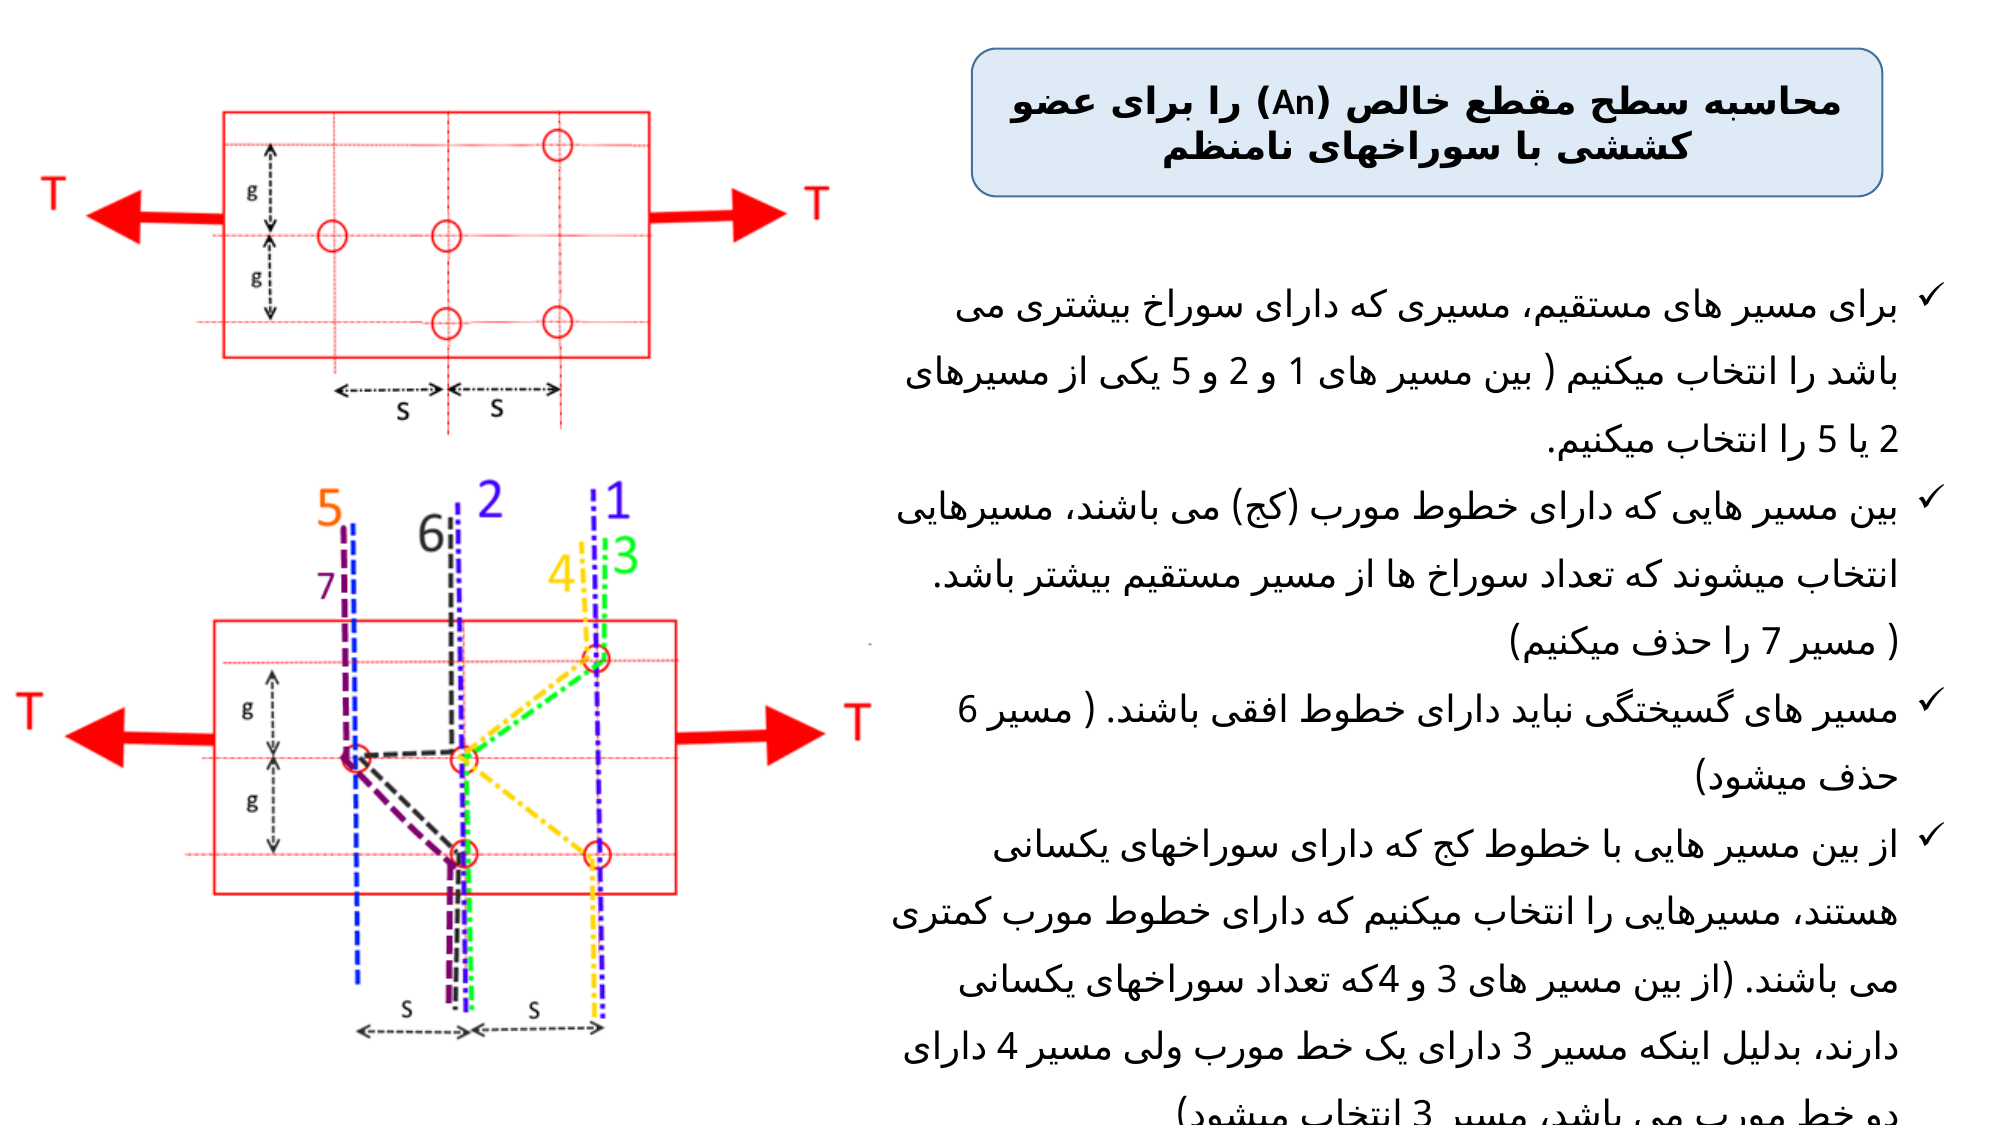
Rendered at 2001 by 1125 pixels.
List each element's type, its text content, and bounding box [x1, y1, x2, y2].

text_box محاسبه سطح مقطع خالص (An) را برای عضو کششی با سوراخهای نامنظم [970, 47, 1884, 198]
text_box برای مسیر های مستقیم، مسیری که دارای سوراخ بیشتری می باشد را انتخاب میکنیم ( بین مسیر های 1 و 2 و 5 یکی از مسیرهای 2 یا 5 را انتخاب میکنیم. بین مسیر هایی که دارای خطوط مورب (کج) می باشند، مسیرهایی انتخاب میشوند که تعداد سوراخ ها از مسیر مستقیم بیشتر باشد. ( مسیر 7 را حذف میکنیم) مسیر های گسیختگی نباید دارای خطوط افقی باشند. ( مسیر 6 حذف میشود) از بین مسیر هایی با خطوط کج که دارای سوراخهای یکسانی هستند، مسیرهایی را انتخاب میکنیم که دارای خطوط مورب کمتری می باشند. (از بین مسیر های 3 و 4که تعداد سوراخهای یکسانی دارند، بدلیل اینکه مسیر 3 دارای یک خط مورب ولی مسیر 4 دارای دو خط مورب می باشد، مسیر 3 انتخاب میشود) بین An های بدست آمده از مسیرهای گسیختگی مختلف کمترین مقدار را انتخاب میکنیم [874, 249, 1962, 1125]
picture [22, 57, 875, 442]
picture [14, 470, 875, 1042]
